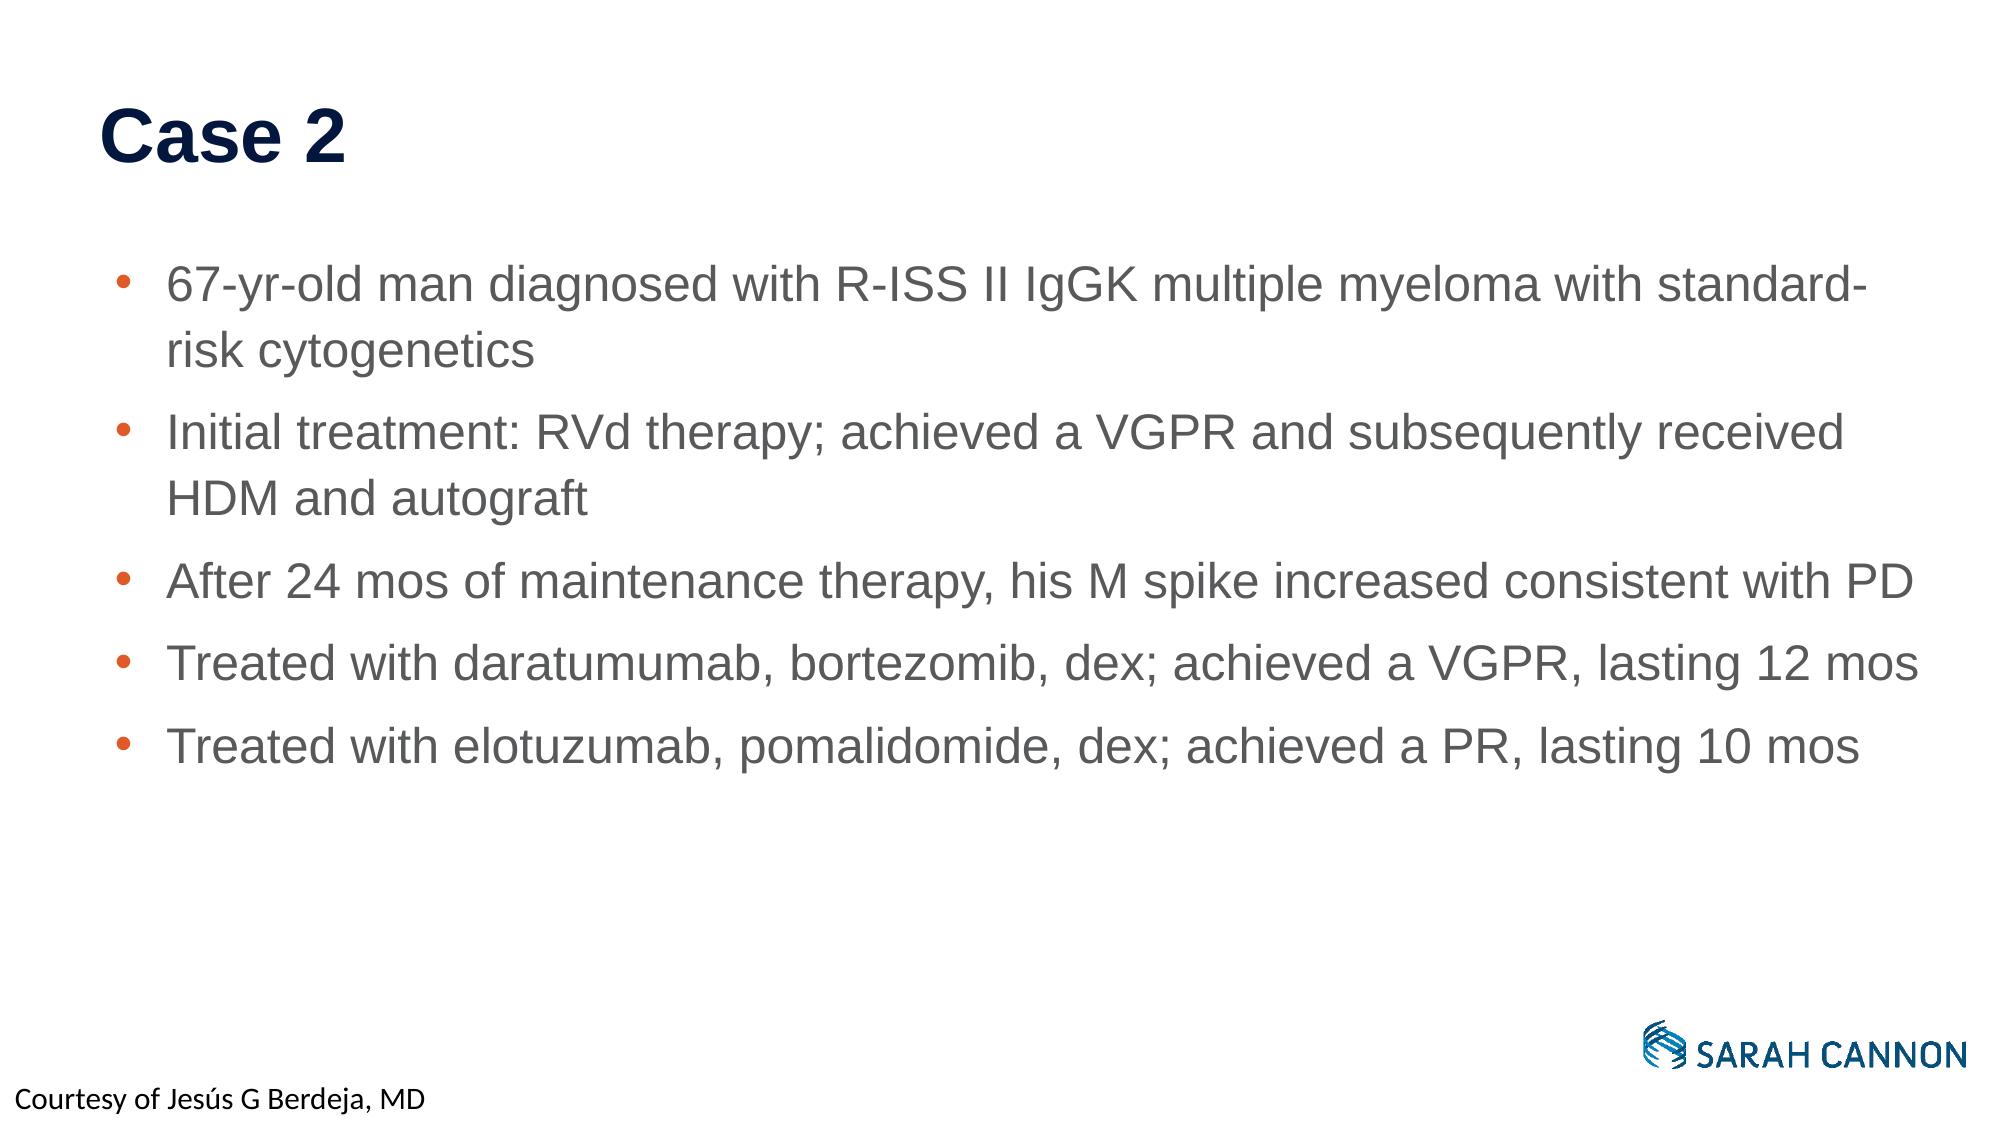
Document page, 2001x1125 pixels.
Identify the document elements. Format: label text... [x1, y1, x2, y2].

picture [1643, 1020, 1966, 1079]
text_box Courtesy of Jesús G Berdeja, MD [0, 1070, 523, 1123]
title Case 2 [99, 0, 1900, 178]
list 67-yr-old man diagnosed with R-ISS II IgGK multiple myeloma with standard- risk cytogenetics Initial treatment: RVd therapy; achieved a VGPR and subsequently received HDM and autograft After 24 mos of maintenance therapy, his M spike increased consistent with PD Treated with daratumumab, bortezomib, dex; achieved a VGPR, lasting 12 mos Treated with elotuzumab, pomalidomide, dex; achieved a PR, lasting 10 mos [99, 237, 1962, 947]
